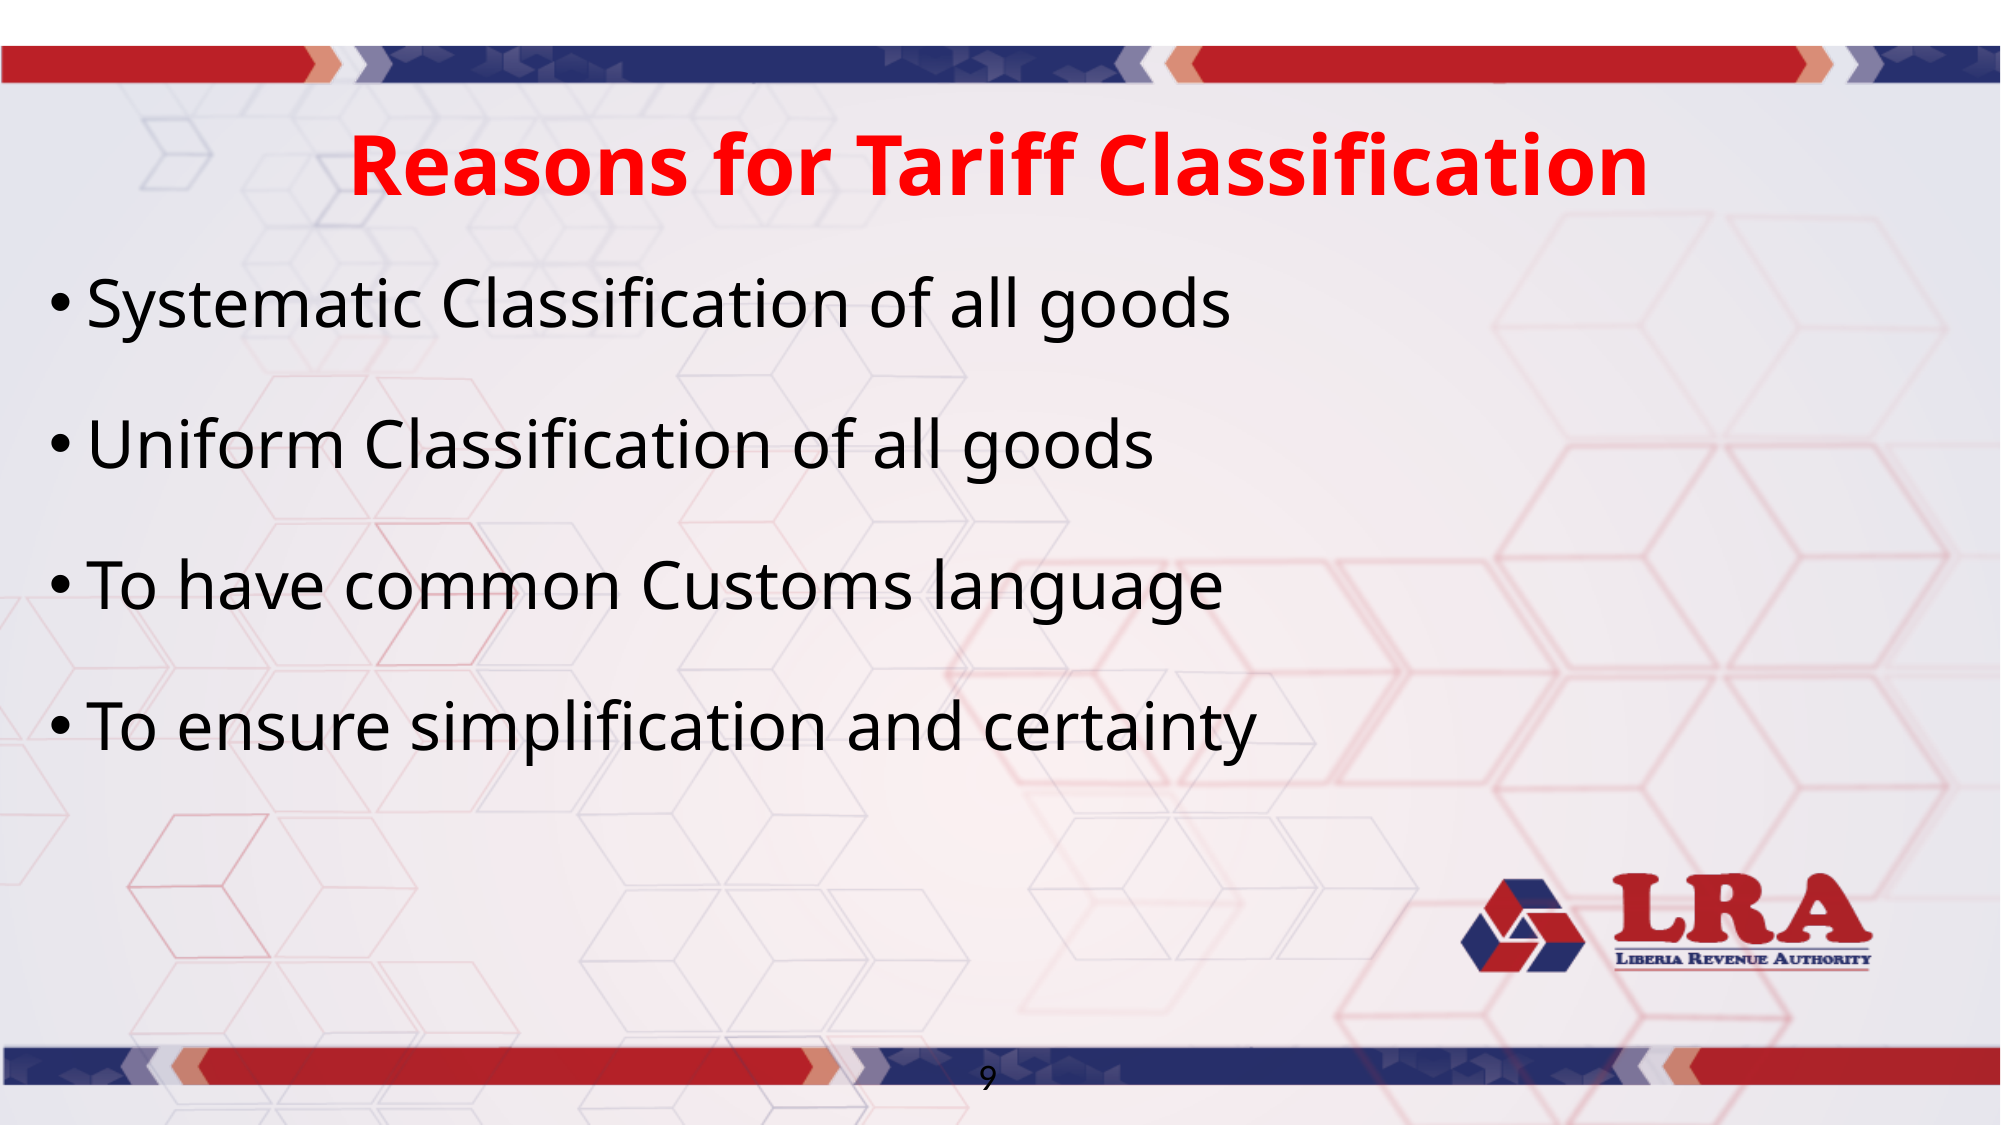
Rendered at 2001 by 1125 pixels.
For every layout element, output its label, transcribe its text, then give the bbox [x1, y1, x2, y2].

text_box 9 [963, 1045, 1044, 1106]
list Systematic Classification of all goods Uniform Classification of all goods To have common Customs language To ensure simplification and certainty [33, 213, 1946, 1014]
title Reasons for Tariff Classification [137, 59, 1863, 213]
picture [0, 0, 2001, 1125]
